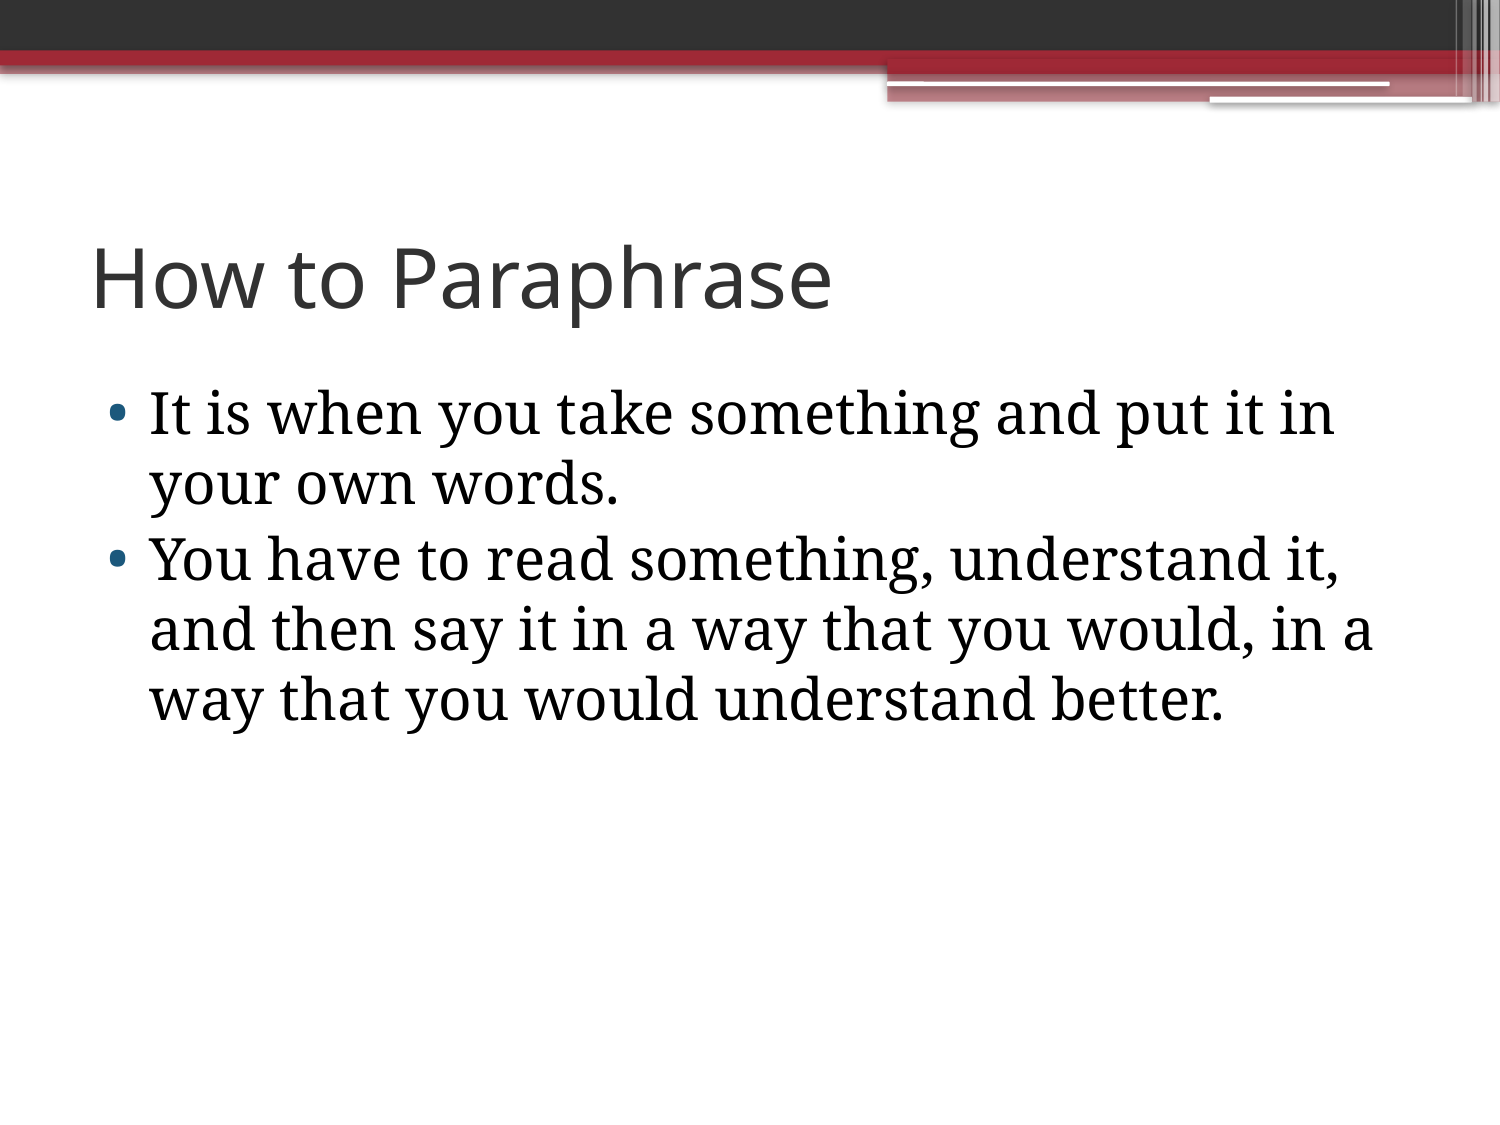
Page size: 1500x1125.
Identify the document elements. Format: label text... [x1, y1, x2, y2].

title How to Paraphrase [75, 187, 1425, 363]
list It is when you take something and put it in your own words. You have to read something, understand it, and then say it in a way that you would, in a way that you would understand better. [75, 368, 1425, 1079]
